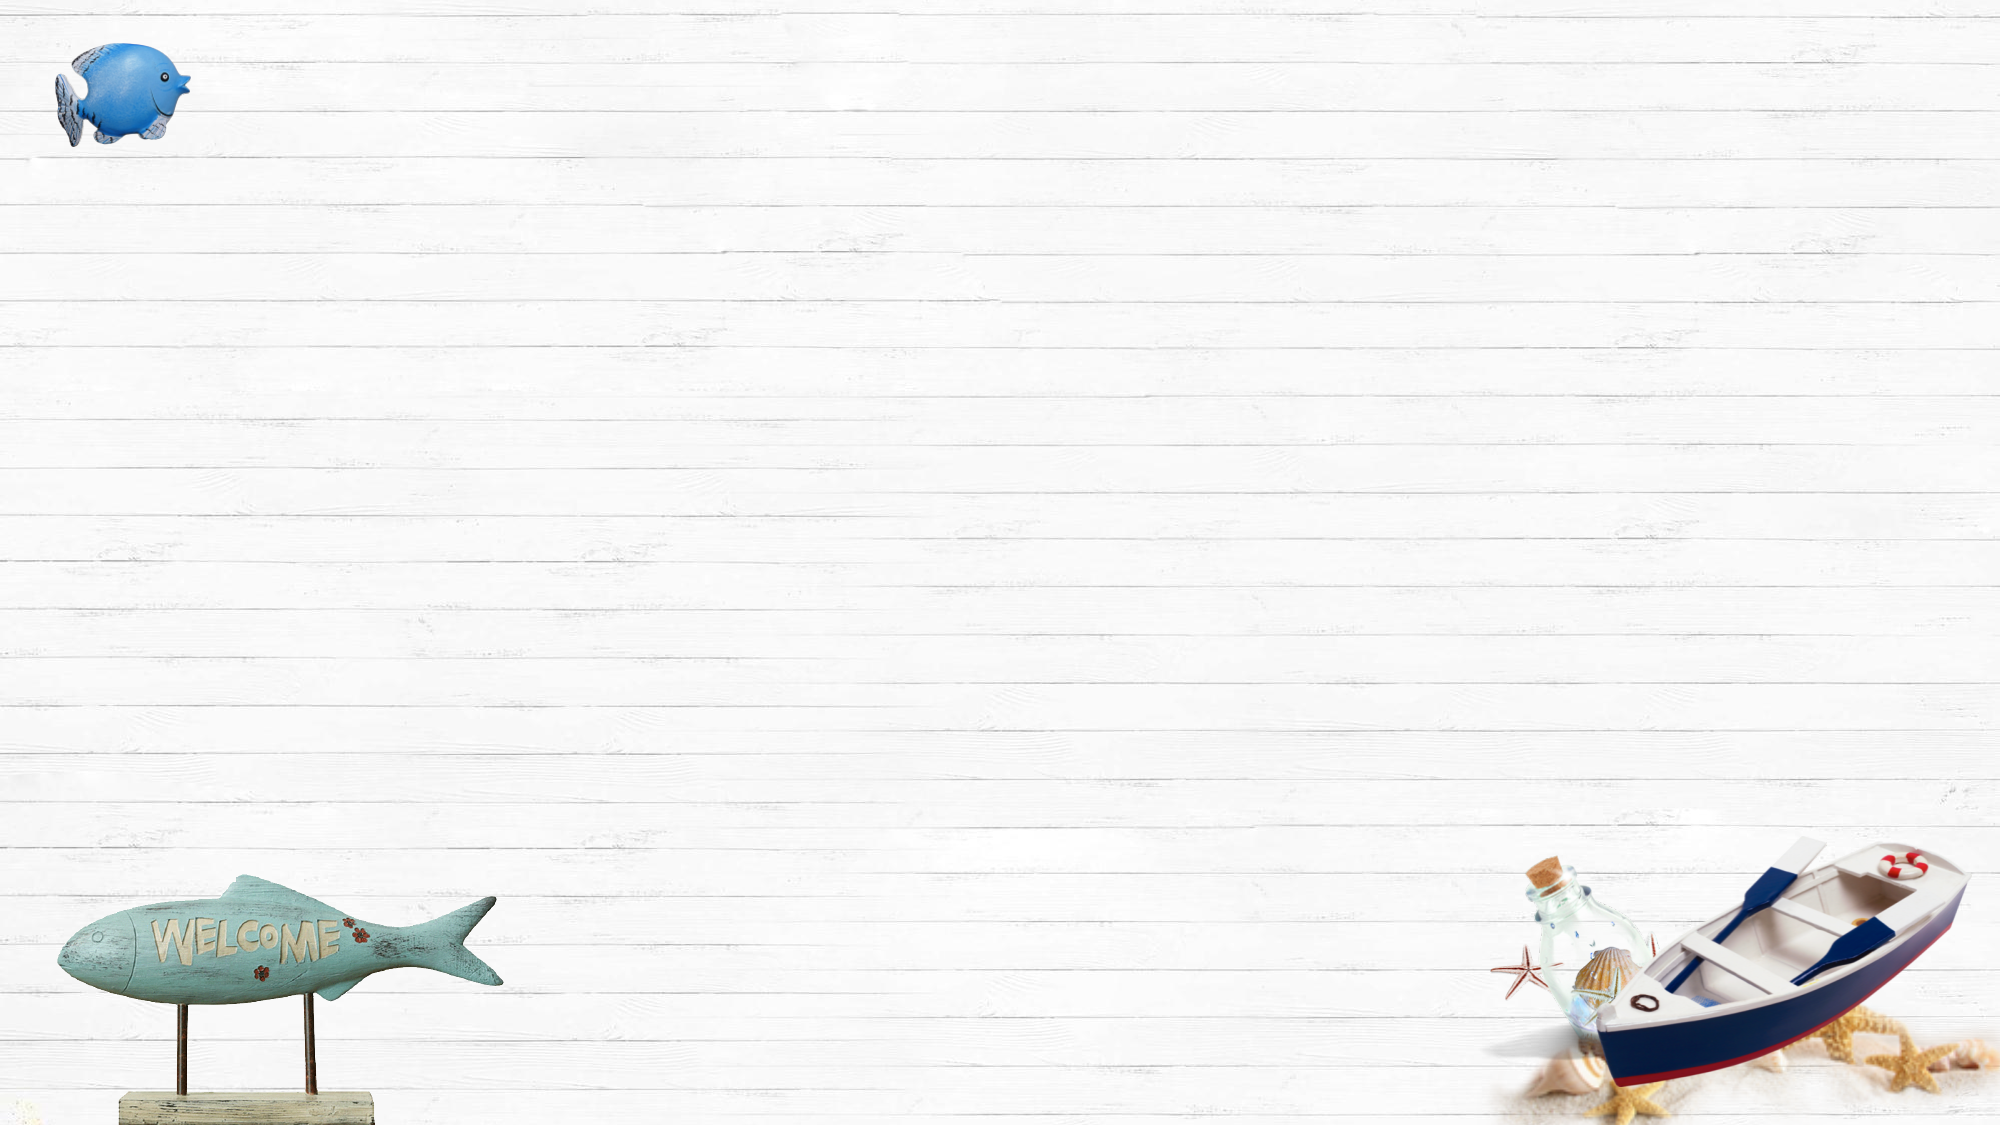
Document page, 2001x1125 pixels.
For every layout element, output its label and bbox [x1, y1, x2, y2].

picture [0, 0, 2000, 1125]
text_box [1435, 823, 2000, 1125]
